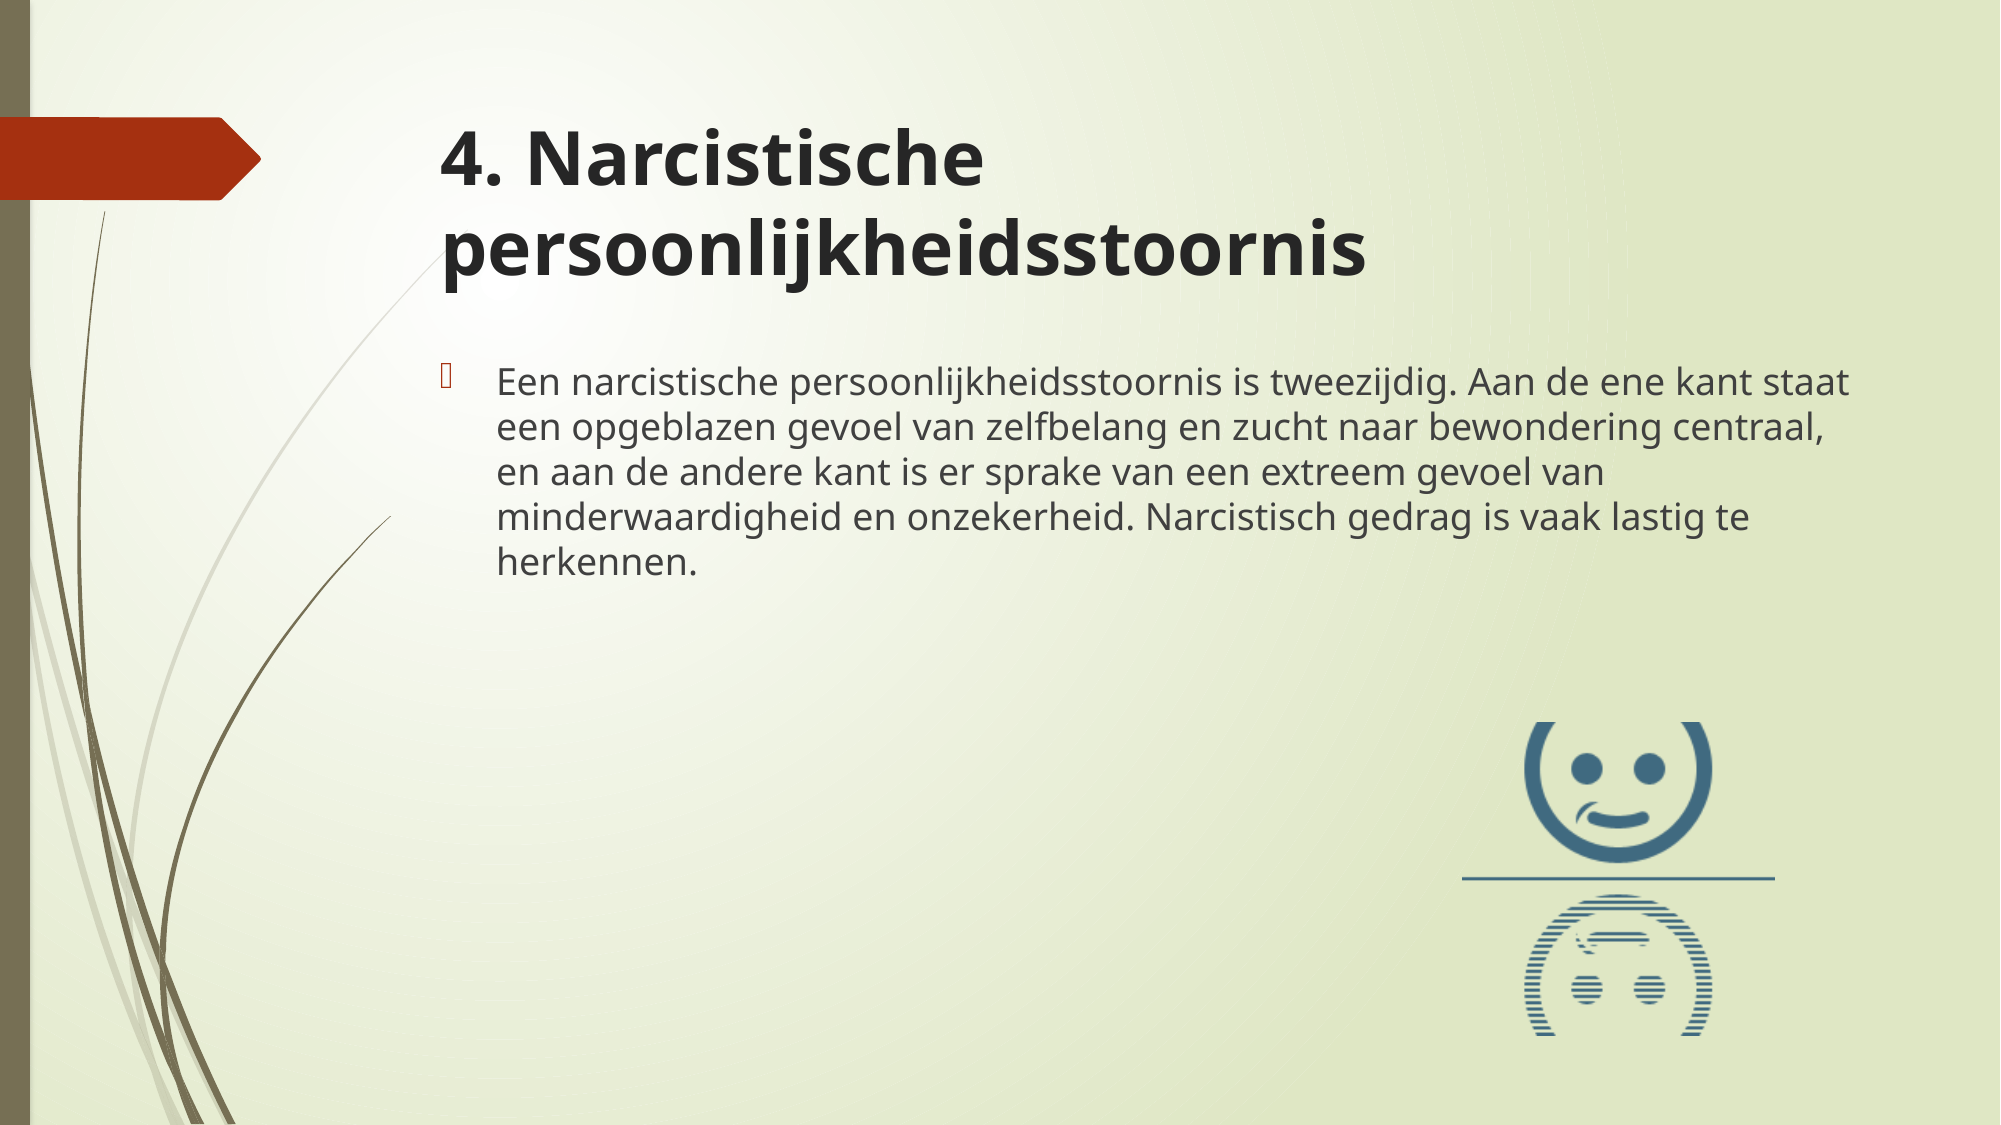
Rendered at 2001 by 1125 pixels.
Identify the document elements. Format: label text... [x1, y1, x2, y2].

picture [1461, 722, 1775, 1036]
list Een narcistische persoonlijkheidsstoornis is tweezijdig. Aan de ene kant staat een opgeblazen gevoel van zelfbelang en zucht naar bewondering centraal, en aan de andere kant is er sprake van een extreem gevoel van minderwaardigheid en onzekerheid. Narcistisch gedrag is vaak lastig te herkennen. [424, 350, 1888, 970]
title 4. Narcistische persoonlijkheidsstoornis [425, 102, 1888, 313]
